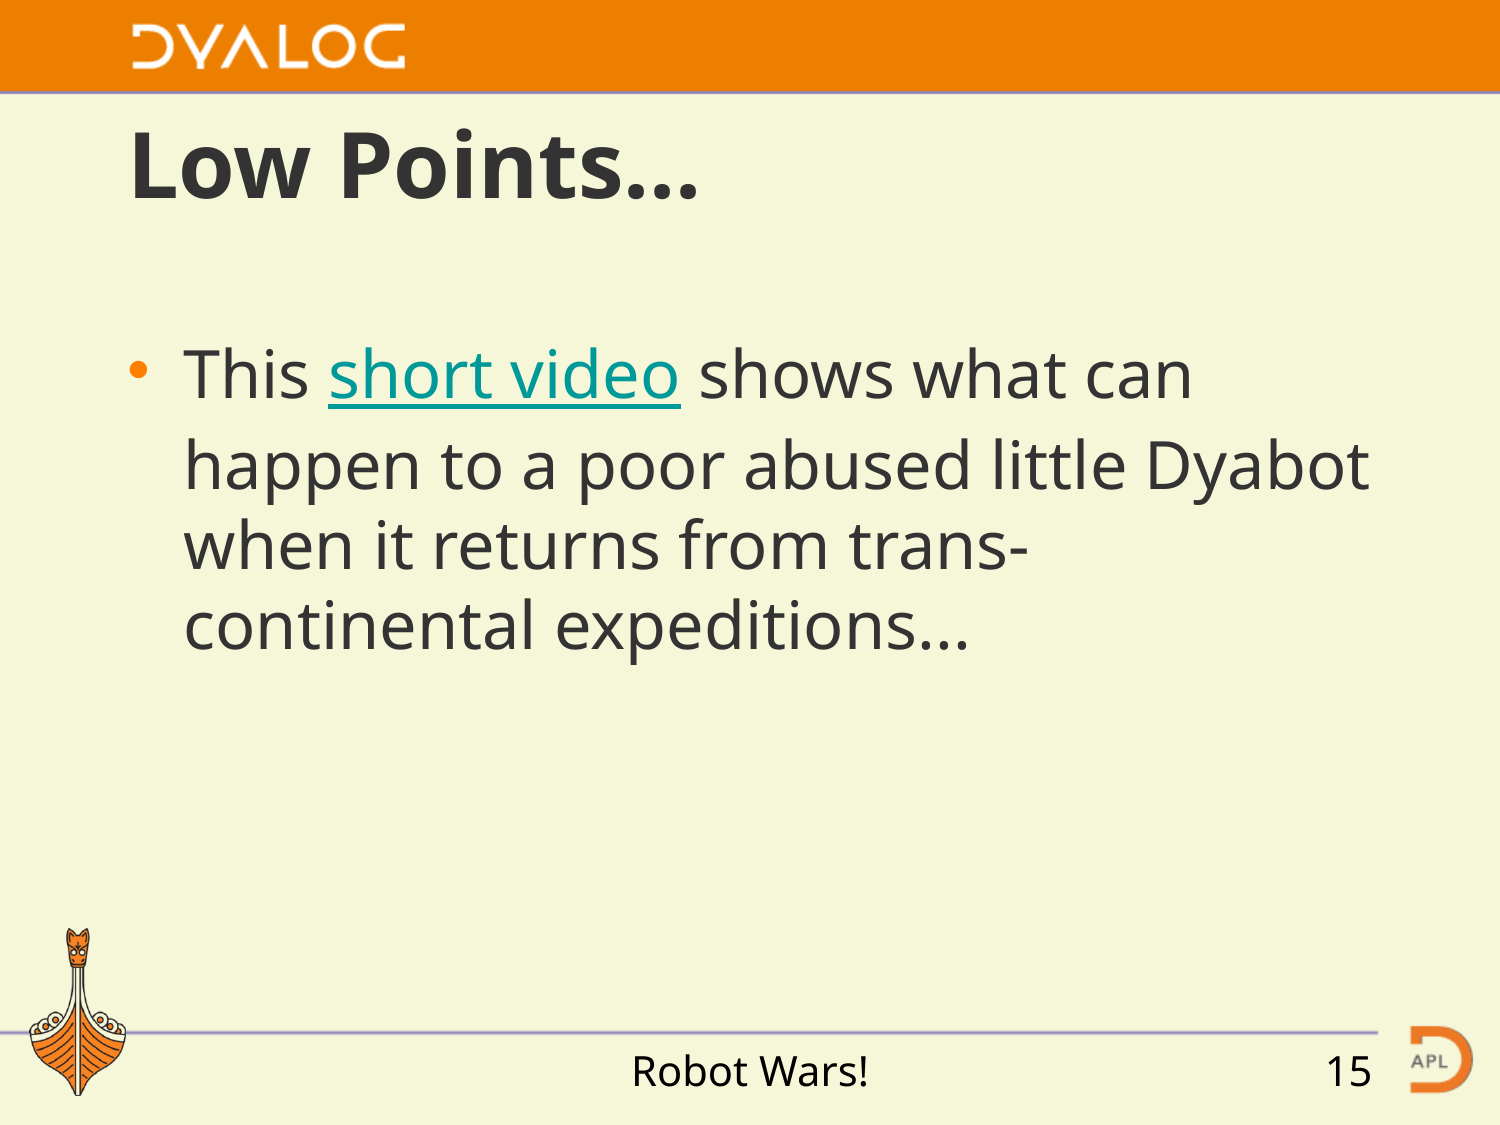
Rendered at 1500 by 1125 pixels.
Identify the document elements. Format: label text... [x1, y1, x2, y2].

picture [0, 0, 1500, 1125]
list This short video shows what can happen to a poor abused little Dyabot when it returns from trans-continental expeditions... [112, 324, 1388, 1000]
title Low Points... [112, 99, 1388, 288]
footer Robot Wars! [512, 1037, 988, 1113]
slide_number 15 [1074, 1037, 1388, 1113]
